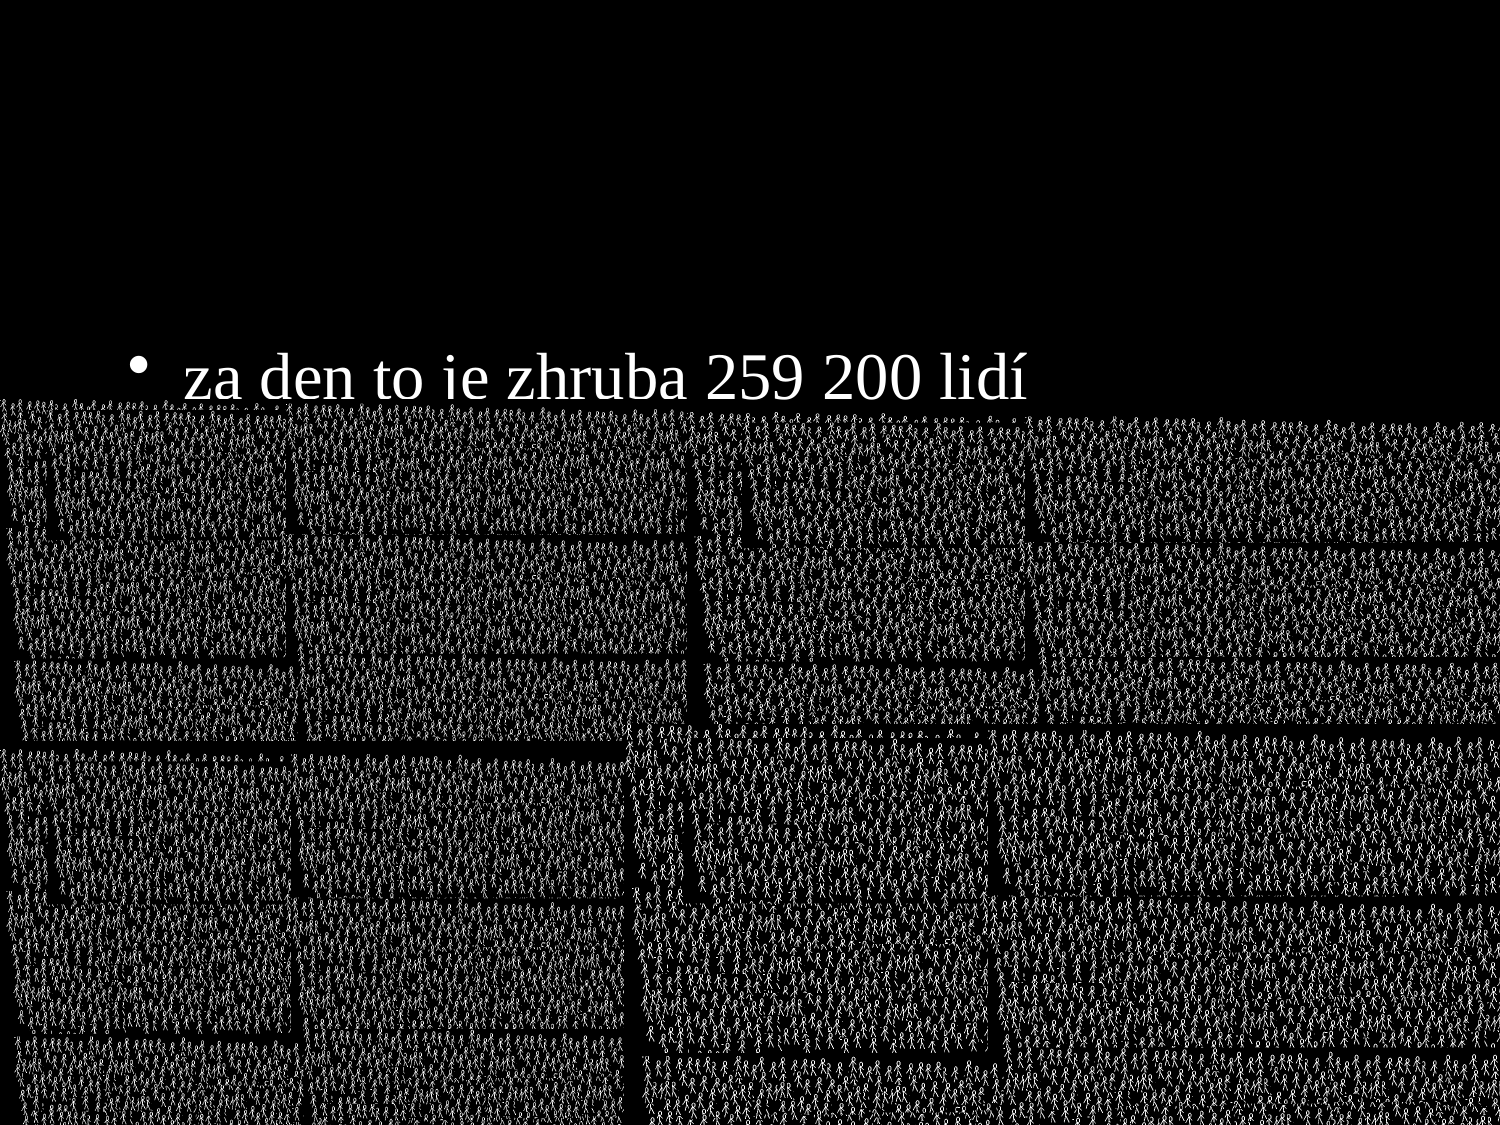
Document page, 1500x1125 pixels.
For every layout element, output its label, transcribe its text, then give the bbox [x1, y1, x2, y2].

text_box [687, 412, 1500, 724]
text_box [0, 399, 688, 741]
list za den to je zhruba 259 200 lidí [112, 324, 1388, 410]
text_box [624, 724, 1500, 1125]
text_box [0, 749, 619, 1125]
